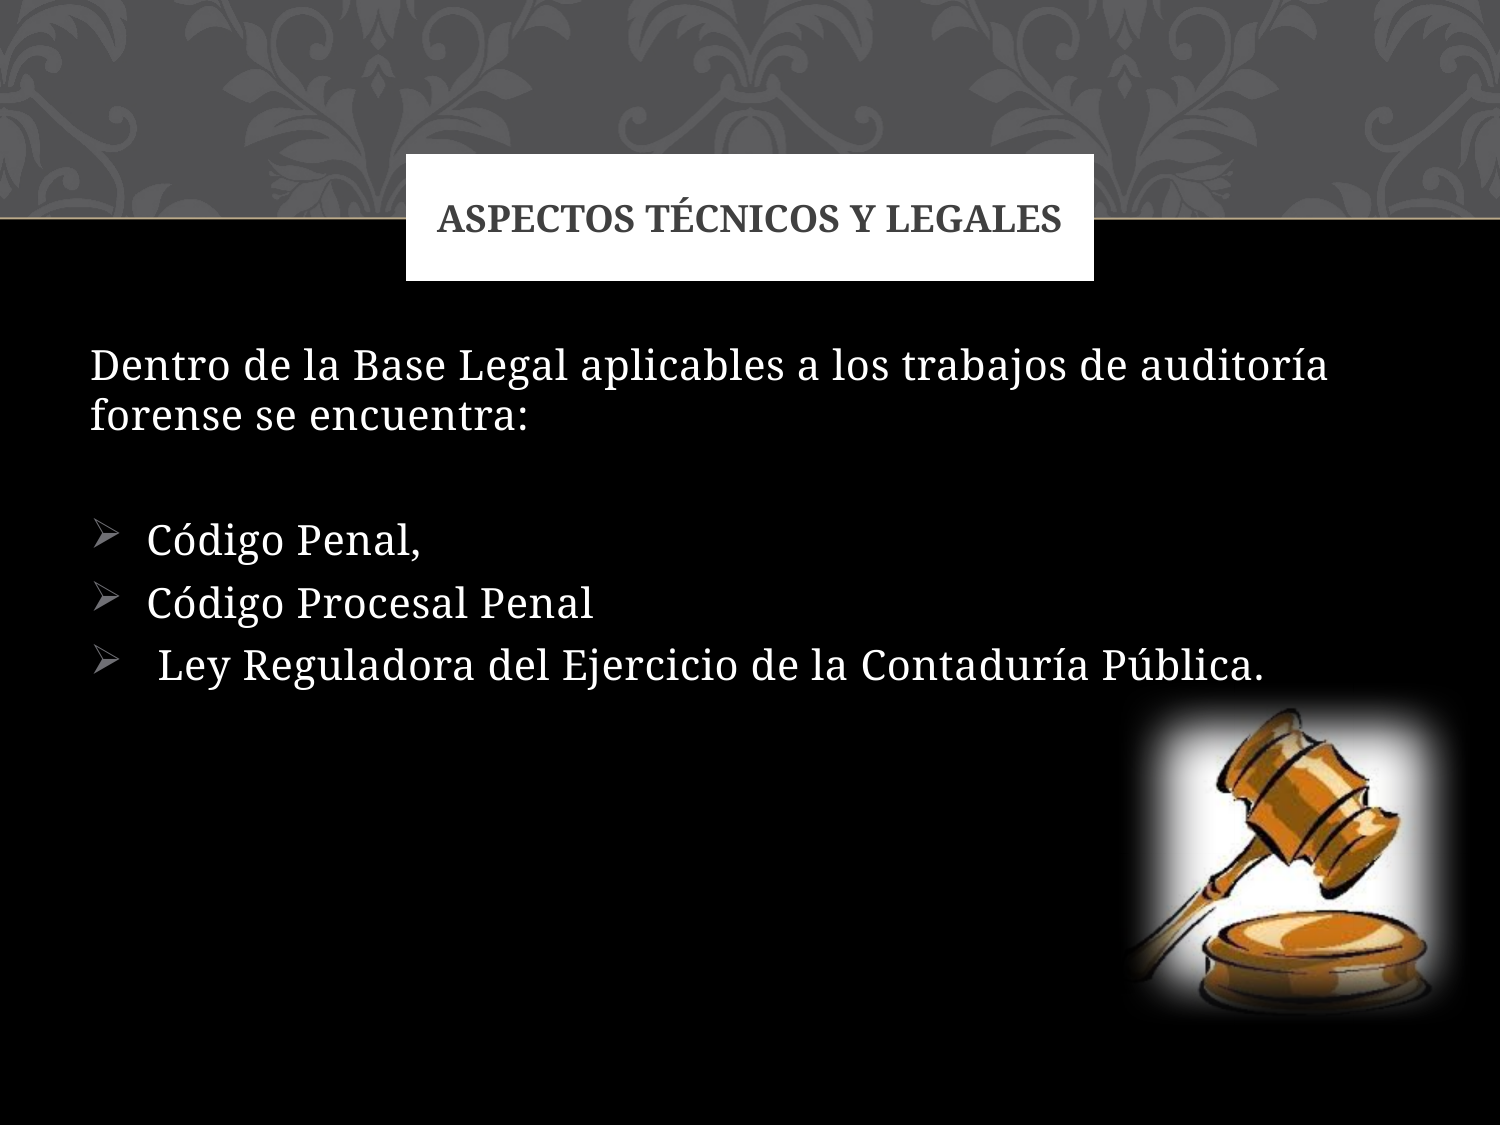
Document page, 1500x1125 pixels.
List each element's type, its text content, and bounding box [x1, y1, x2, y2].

picture [1115, 680, 1473, 1028]
title ASPECTOS TÉCNICOS Y LEGALES [406, 154, 1094, 281]
list Dentro de la Base Legal aplicables a los trabajos de auditoría forense se encuentra: Código Penal, Código Procesal Penal Ley Reguladora del Ejercicio de la Contaduría Pública. [75, 331, 1425, 1000]
